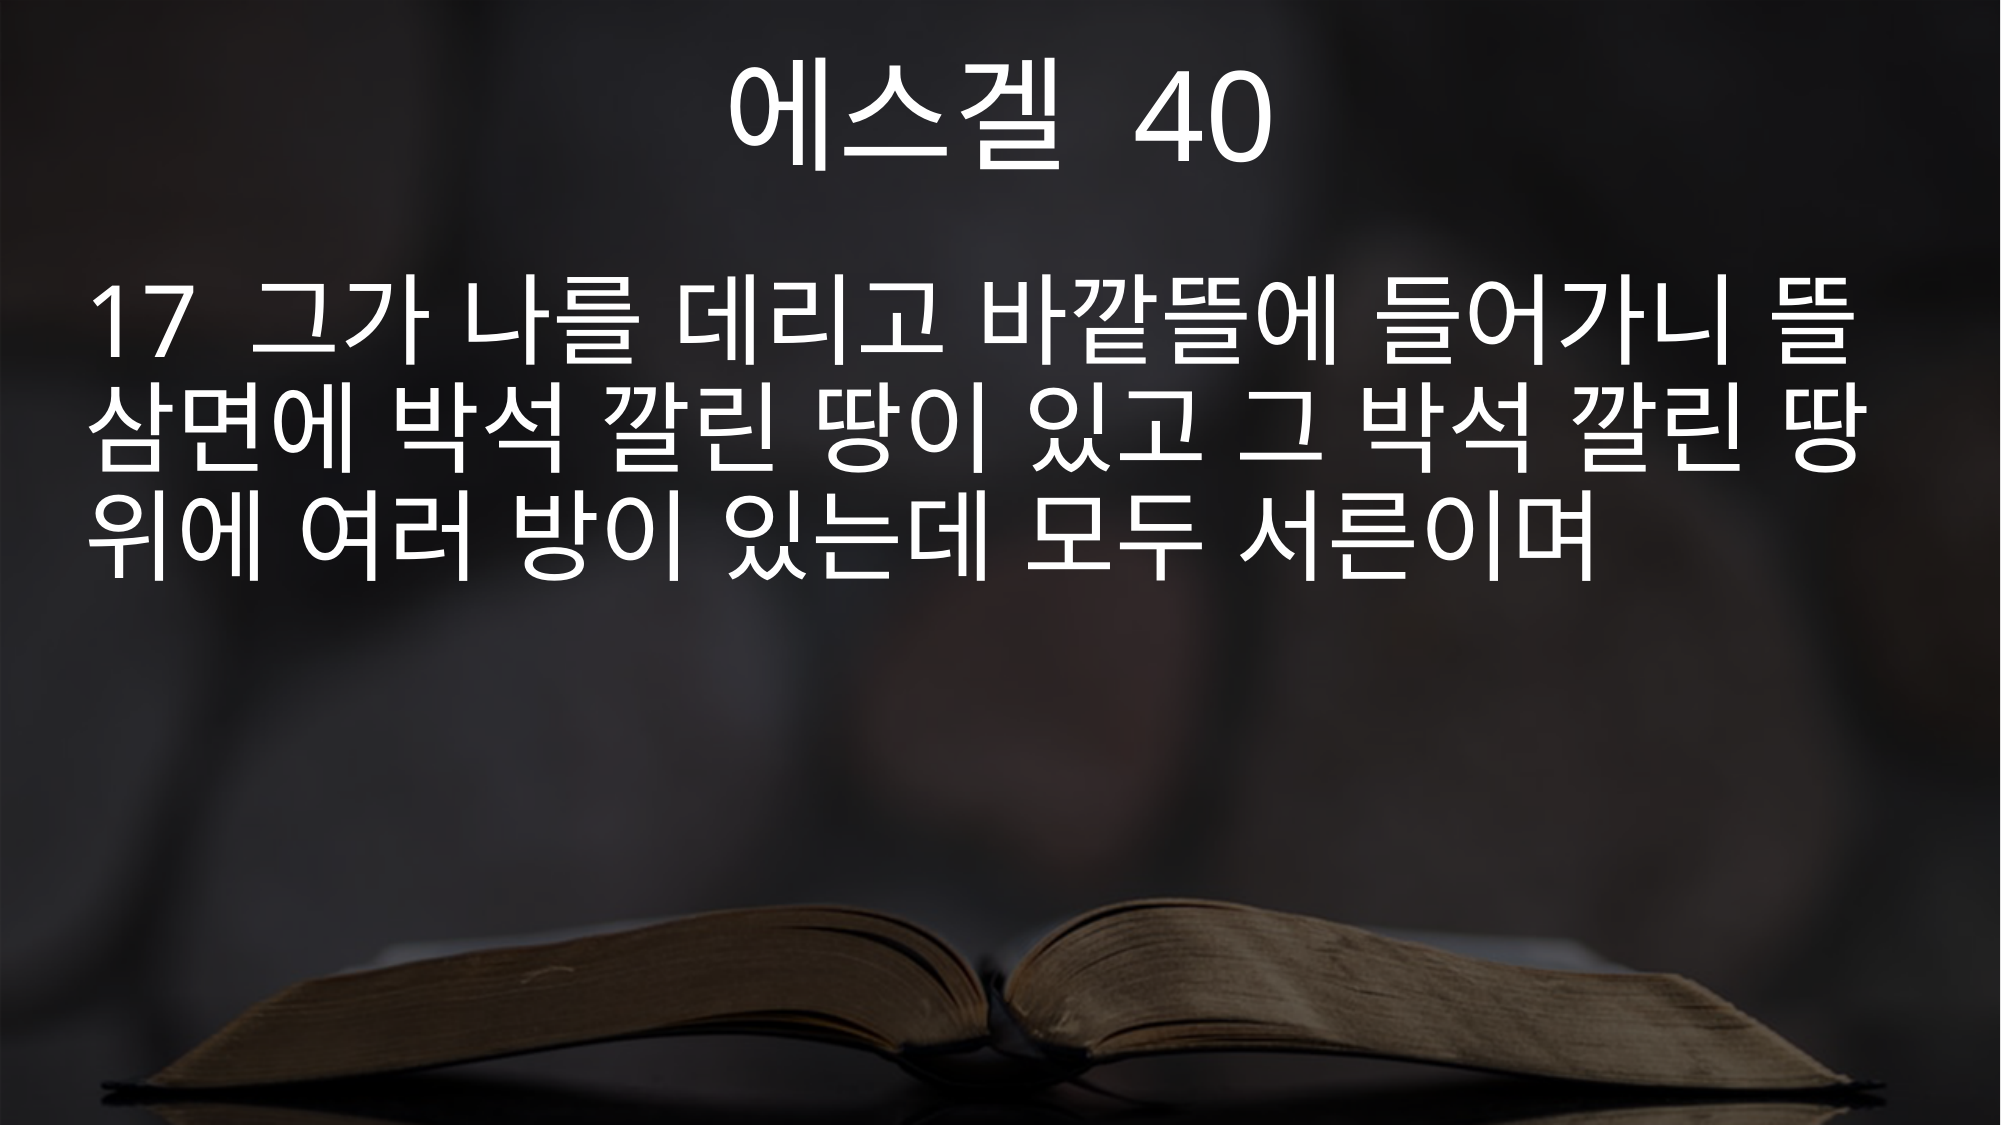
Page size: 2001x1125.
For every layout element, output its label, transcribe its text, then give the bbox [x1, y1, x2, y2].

footer 에스겔 40 [0, 32, 2000, 192]
picture [0, 0, 2001, 1125]
list 17 그가 나를 데리고 바깥뜰에 들어가니 뜰 삼면에 박석 깔린 땅이 있고 그 박석 깔린 땅 위에 여러 방이 있는데 모두 서른이며 [69, 263, 1953, 423]
